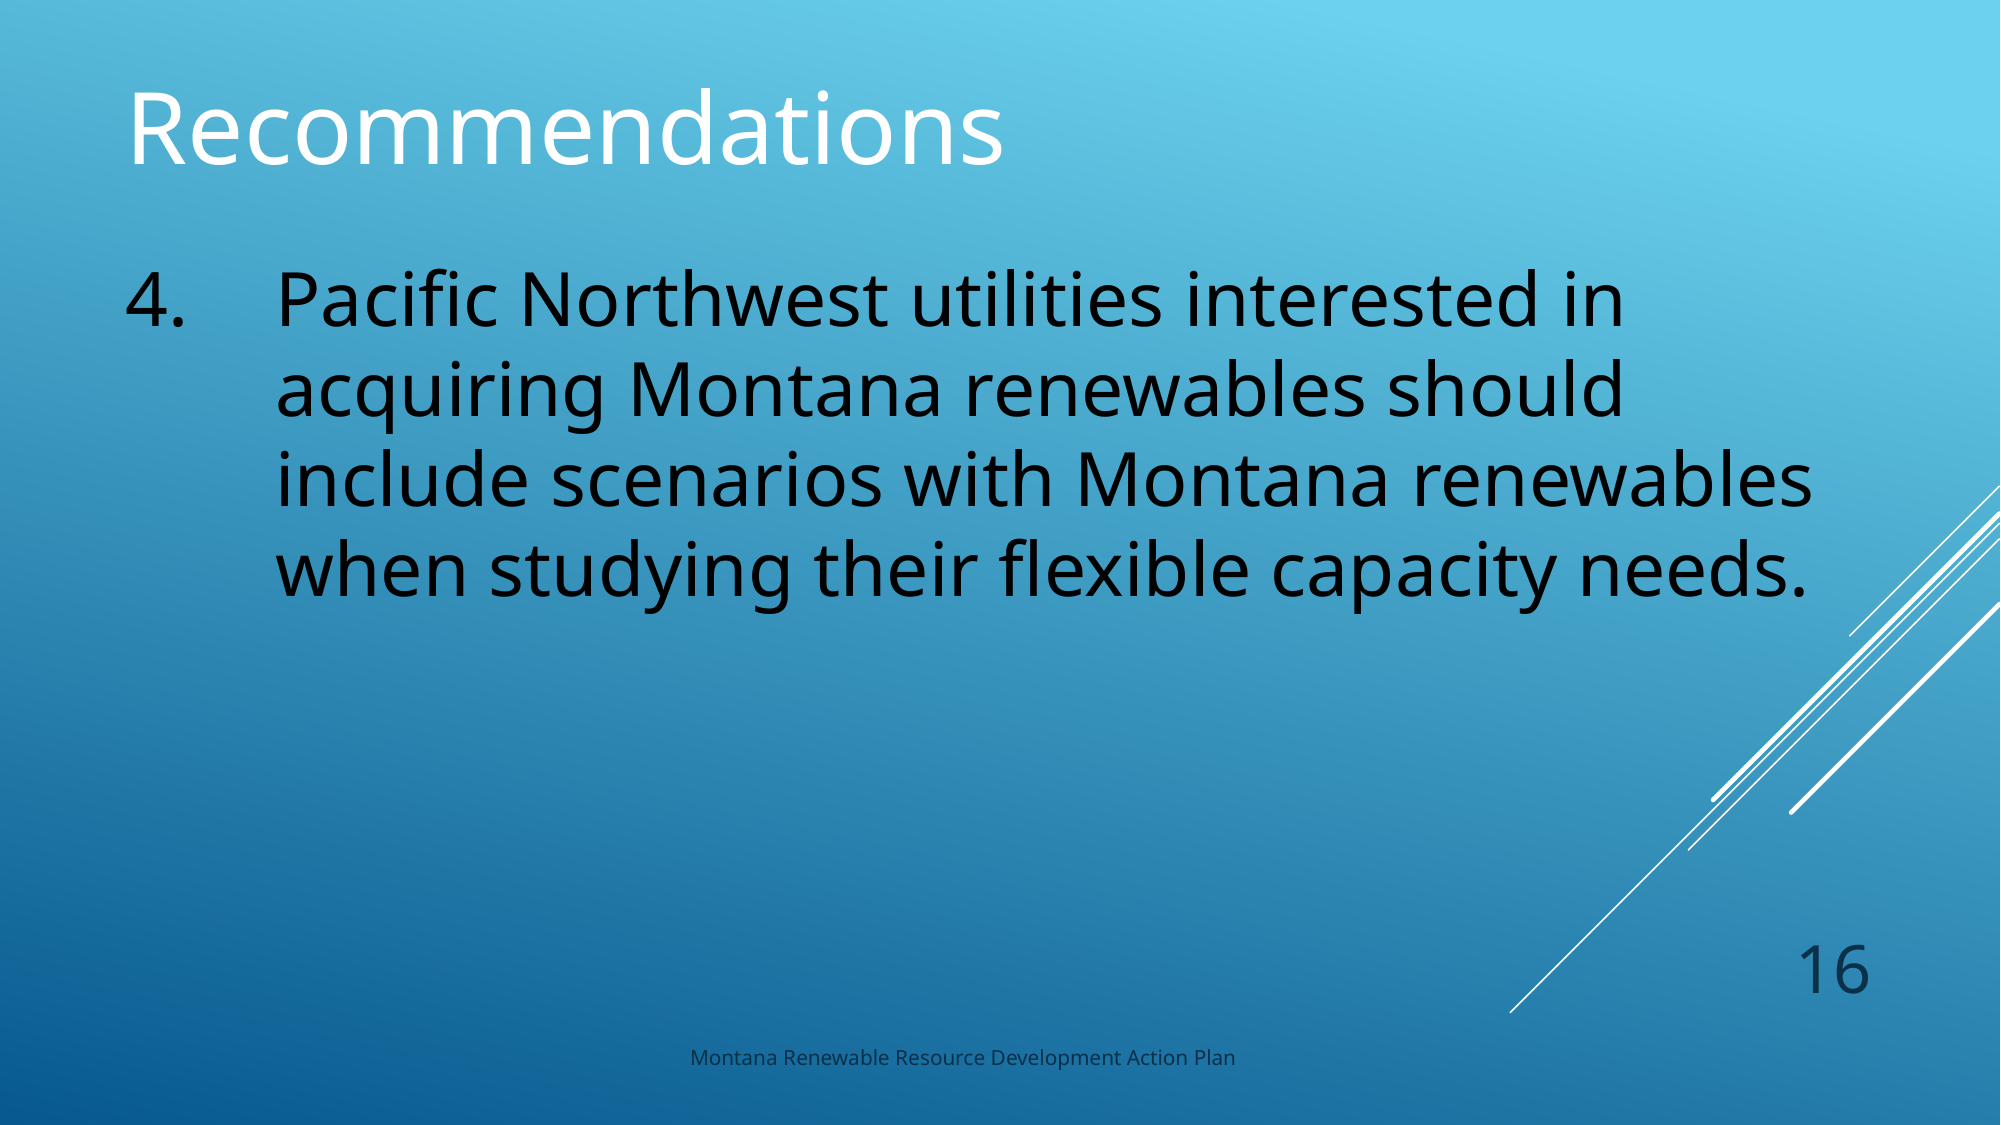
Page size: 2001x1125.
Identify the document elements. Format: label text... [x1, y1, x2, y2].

footer Montana Renewable Resource Development Action Plan [675, 1037, 1425, 1098]
text_box Recommendations [110, 56, 1874, 192]
text_box Pacific Northwest utilities interested in acquiring Montana renewables should include scenarios with Montana renewables when studying their flexible capacity needs. [110, 244, 1913, 700]
slide_number 16 [1700, 915, 1888, 1025]
